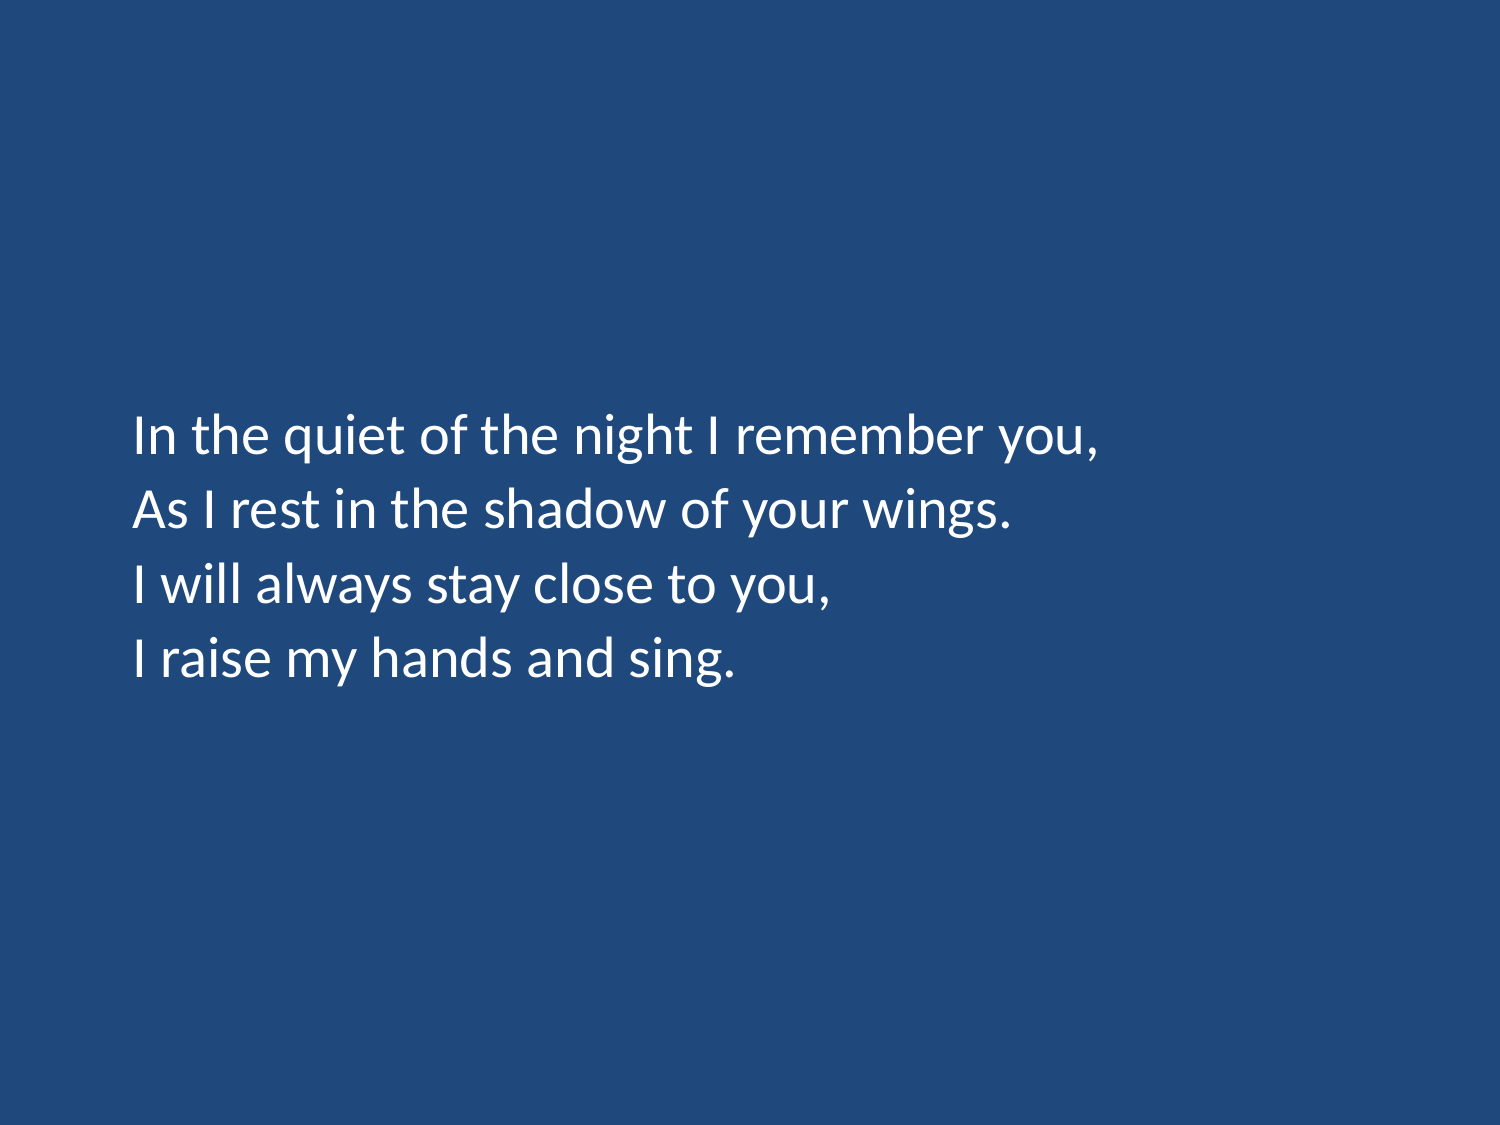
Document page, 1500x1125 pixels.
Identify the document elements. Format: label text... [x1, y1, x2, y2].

list In the quiet of the night I remember you, As I rest in the shadow of your wings. I will always stay close to you, I raise my hands and sing. [117, 396, 1500, 729]
